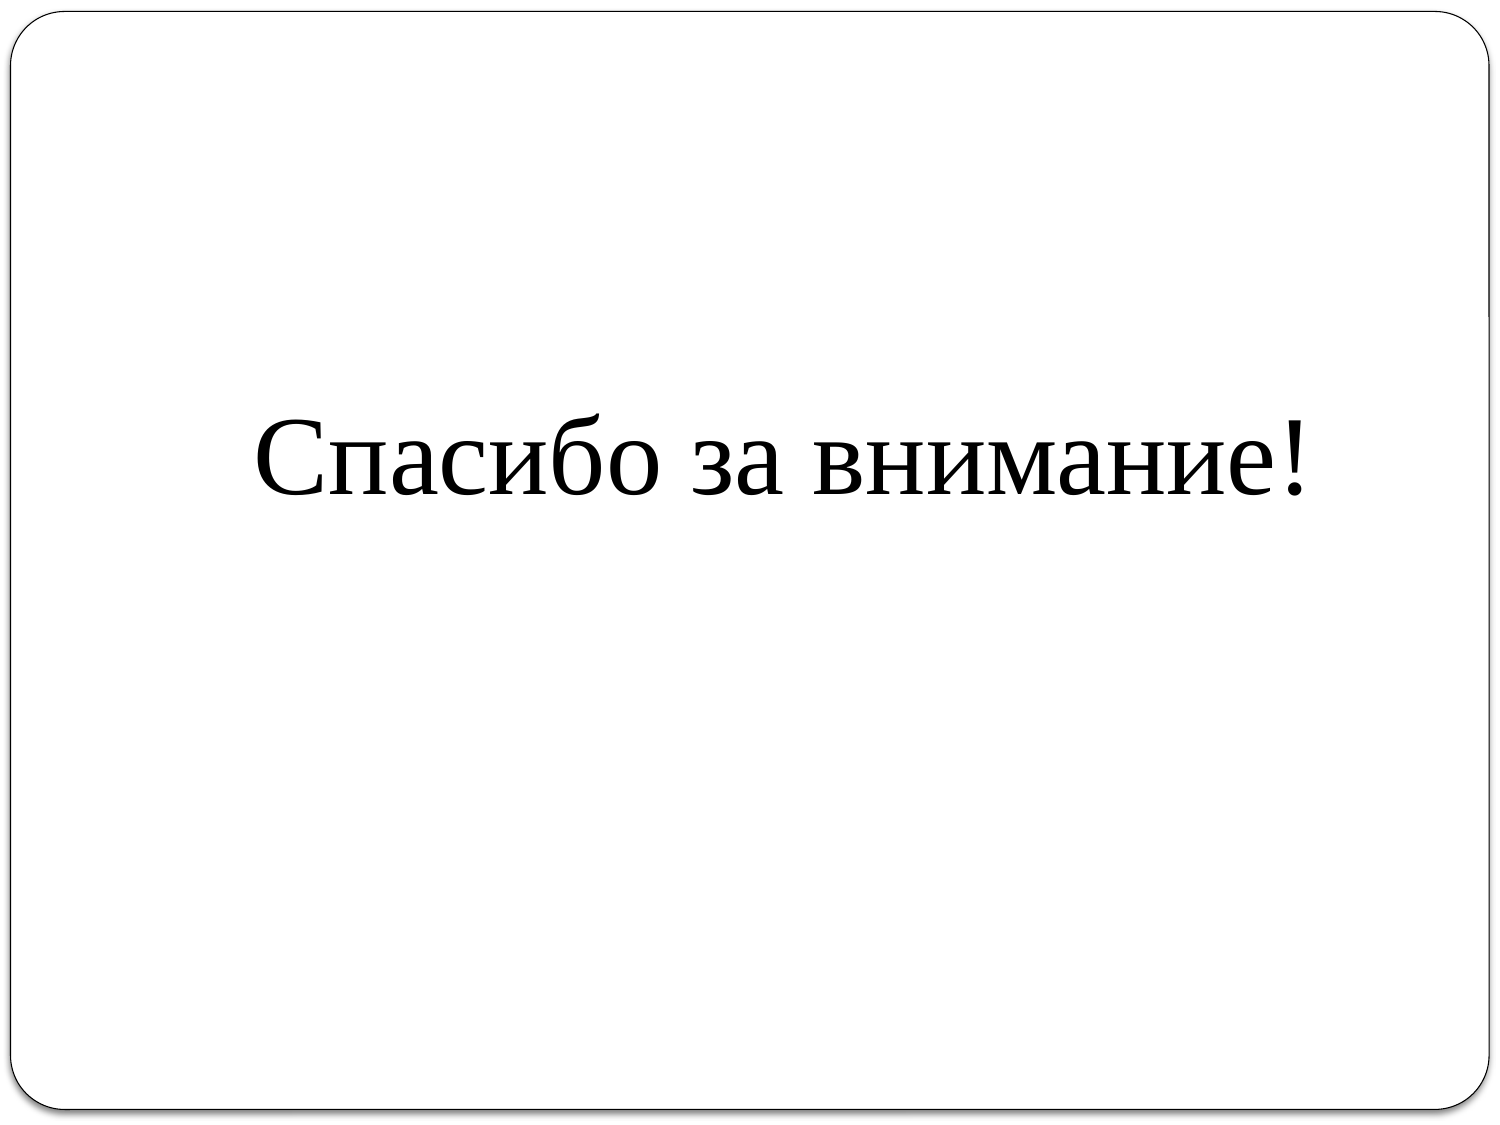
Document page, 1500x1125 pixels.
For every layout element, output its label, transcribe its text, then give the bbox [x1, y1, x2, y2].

list Спасибо за внимание! [147, 375, 1423, 1125]
